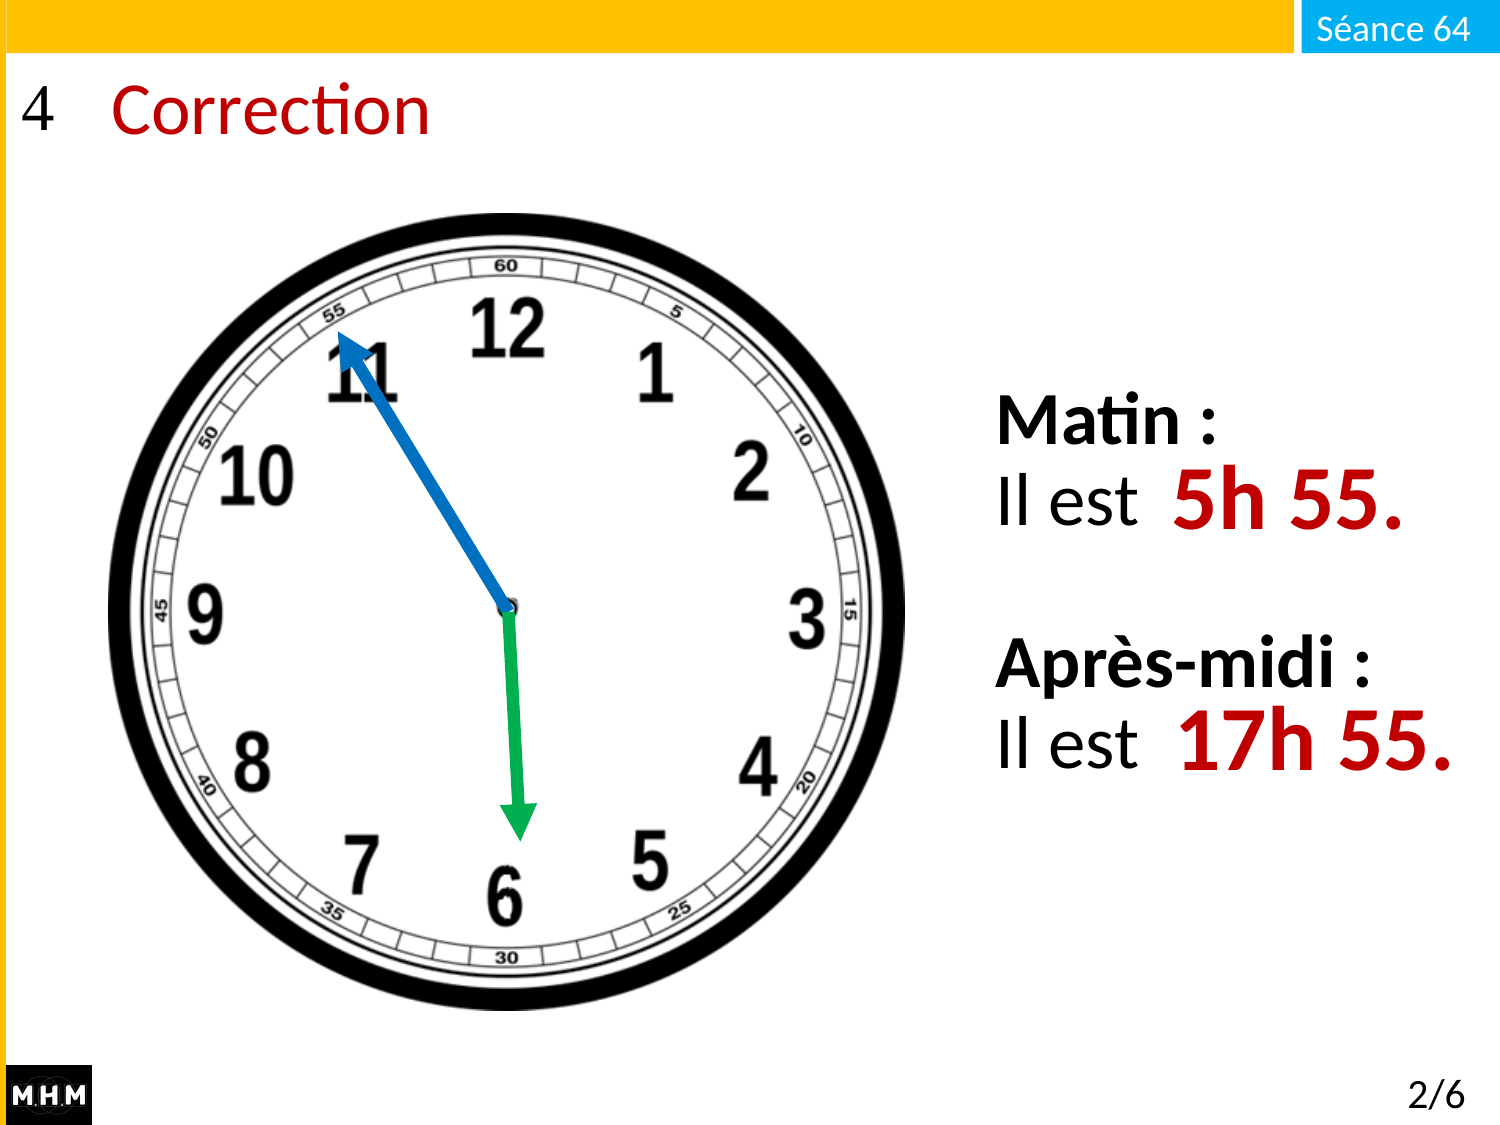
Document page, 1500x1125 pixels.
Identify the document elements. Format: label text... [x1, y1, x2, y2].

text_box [337, 331, 509, 612]
text_box 17h 55. [1138, 691, 1492, 791]
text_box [508, 612, 521, 842]
picture [6, 1065, 92, 1125]
picture [108, 213, 905, 1011]
title Correction [96, 60, 1391, 160]
text_box Matin : Il est . . . h. Après-midi : Il est . . . h. [980, 301, 1500, 863]
text_box 5h 55. [1145, 450, 1433, 550]
list 2/6 [1373, 1064, 1500, 1125]
